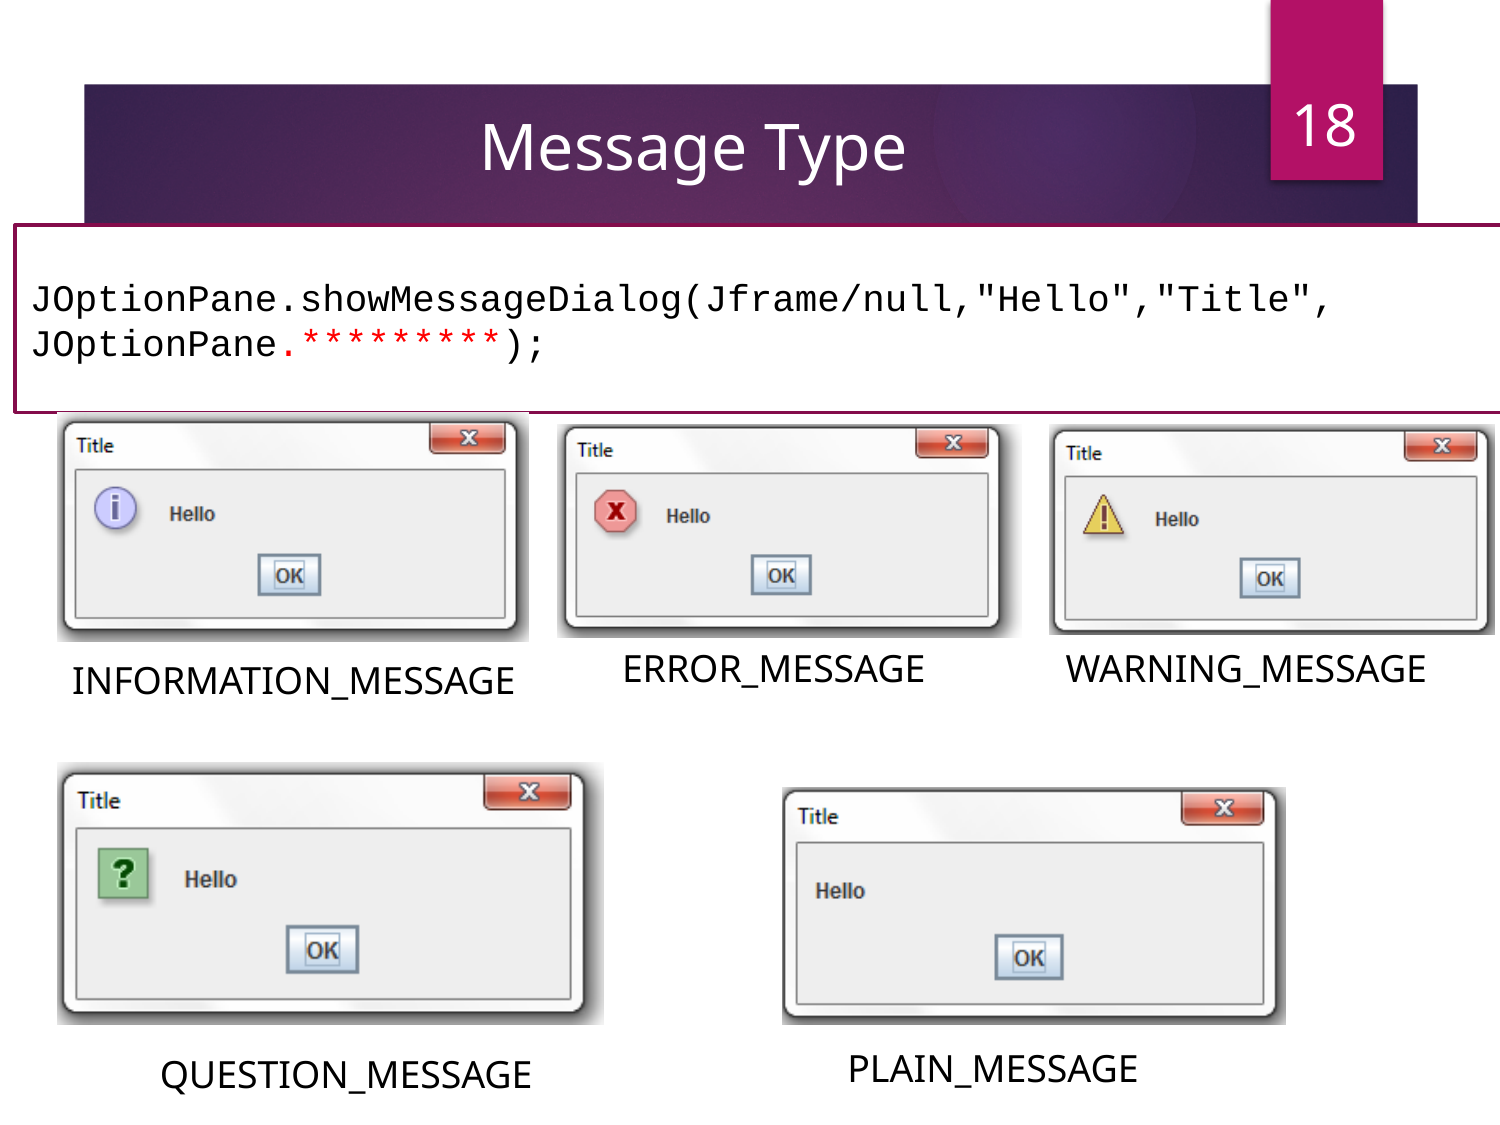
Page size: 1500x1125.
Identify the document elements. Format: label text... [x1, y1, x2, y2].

text_box ERROR_MESSAGE [607, 647, 983, 698]
picture [57, 762, 604, 1026]
picture [1049, 424, 1496, 635]
text_box QUESTION_MESSAGE [144, 1043, 558, 1104]
picture [57, 412, 529, 643]
text_box PLAIN_MESSAGE [832, 1037, 1395, 1098]
picture [557, 424, 1022, 638]
slide_number 18 [1259, 48, 1390, 175]
picture [782, 787, 1287, 1026]
title Message Type [18, 98, 1369, 191]
text_box WARNING_MESSAGE [1050, 643, 1458, 698]
text_box INFORMATION_MESSAGE [57, 649, 583, 710]
text_box JOptionPane.showMessageDialog(Jframe/null,"Hello","Title", JOptionPane.*********); [13, 223, 1500, 414]
